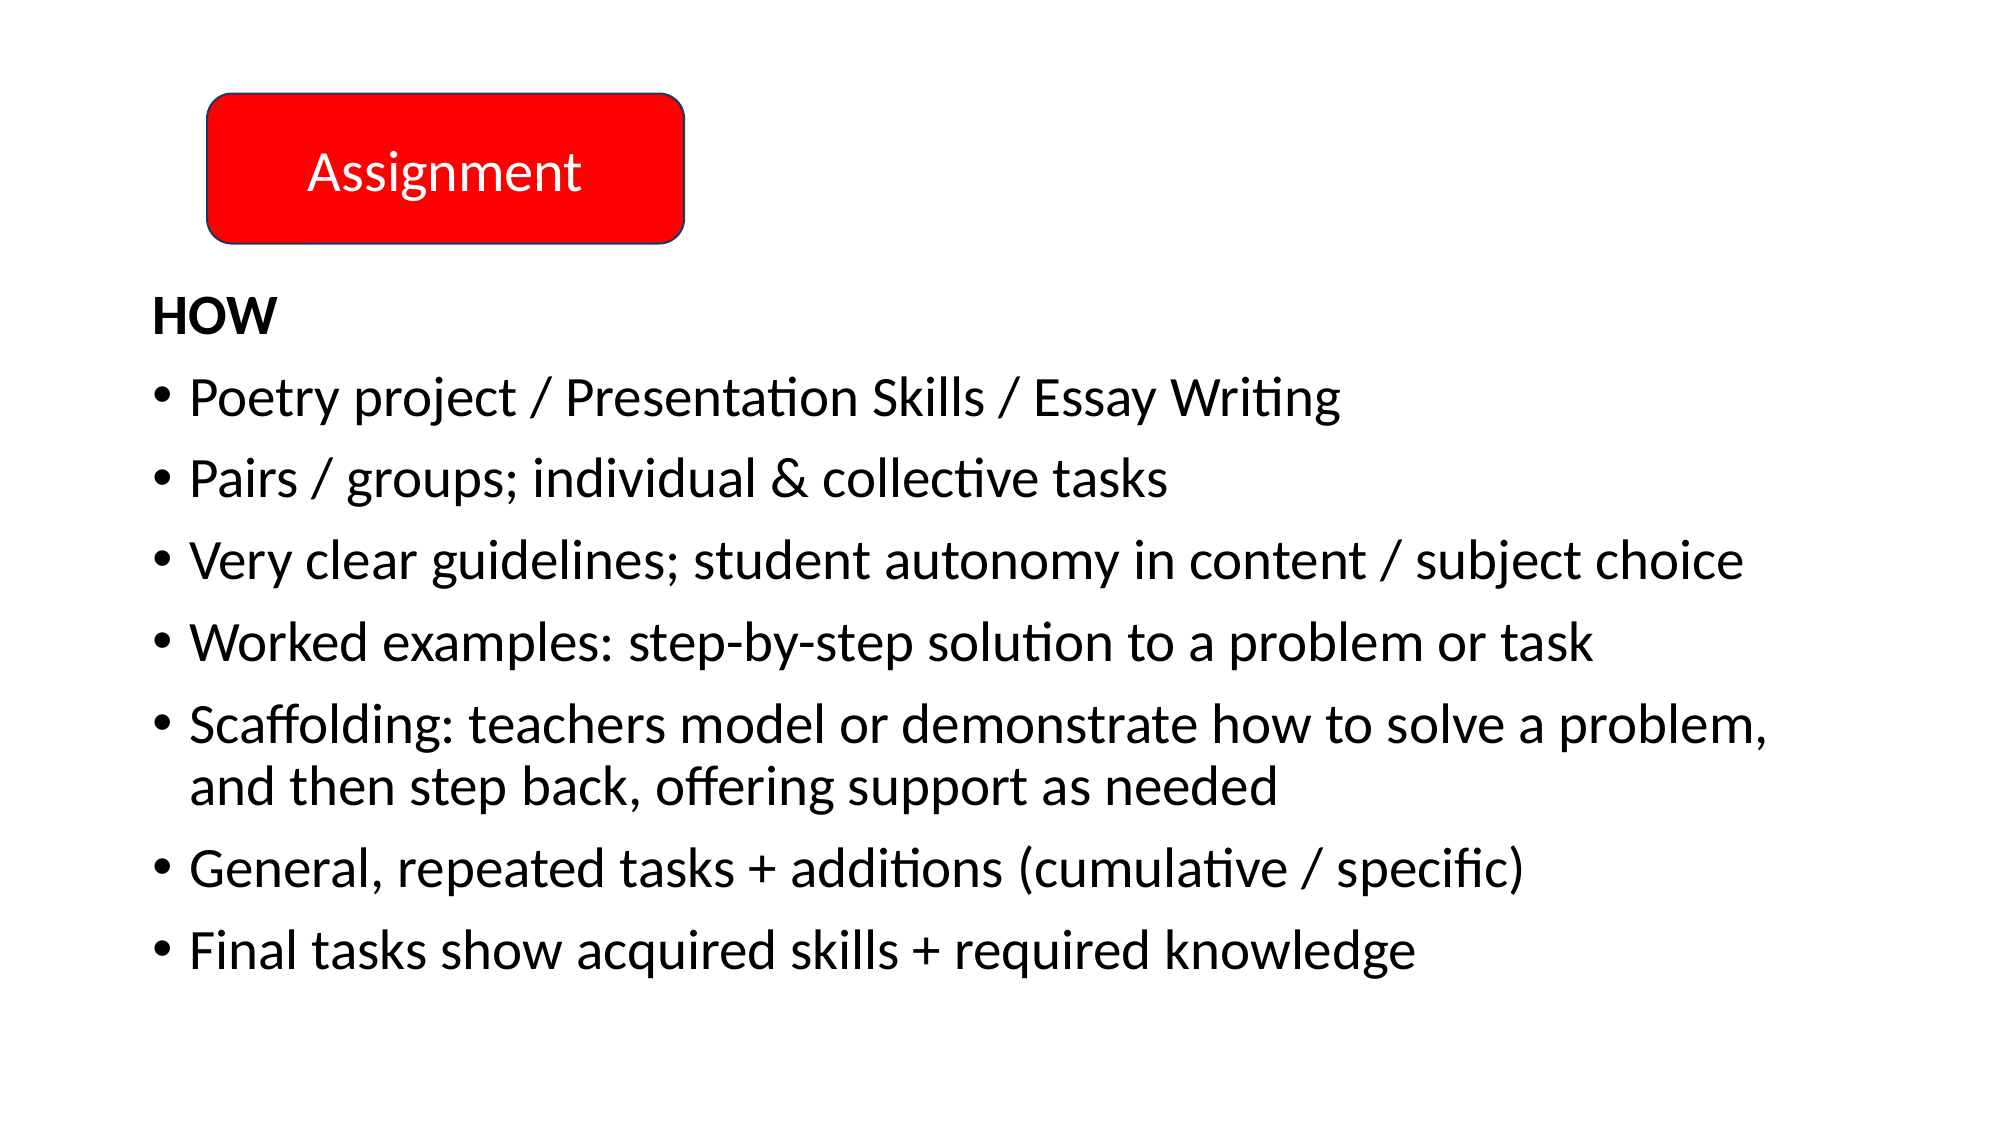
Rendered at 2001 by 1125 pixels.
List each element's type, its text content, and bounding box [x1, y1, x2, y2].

list HOW Poetry project / Presentation Skills / Essay Writing Pairs / groups; individual & collective tasks Very clear guidelines; student autonomy in content / subject choice Worked examples: step-by-step solution to a problem or task Scaffolding: teachers model or demonstrate how to solve a problem, and then step back, offering support as needed General, repeated tasks + additions (cumulative / specific) Final tasks show acquired skills + required knowledge [137, 277, 1863, 992]
text_box Assignment [207, 93, 685, 244]
